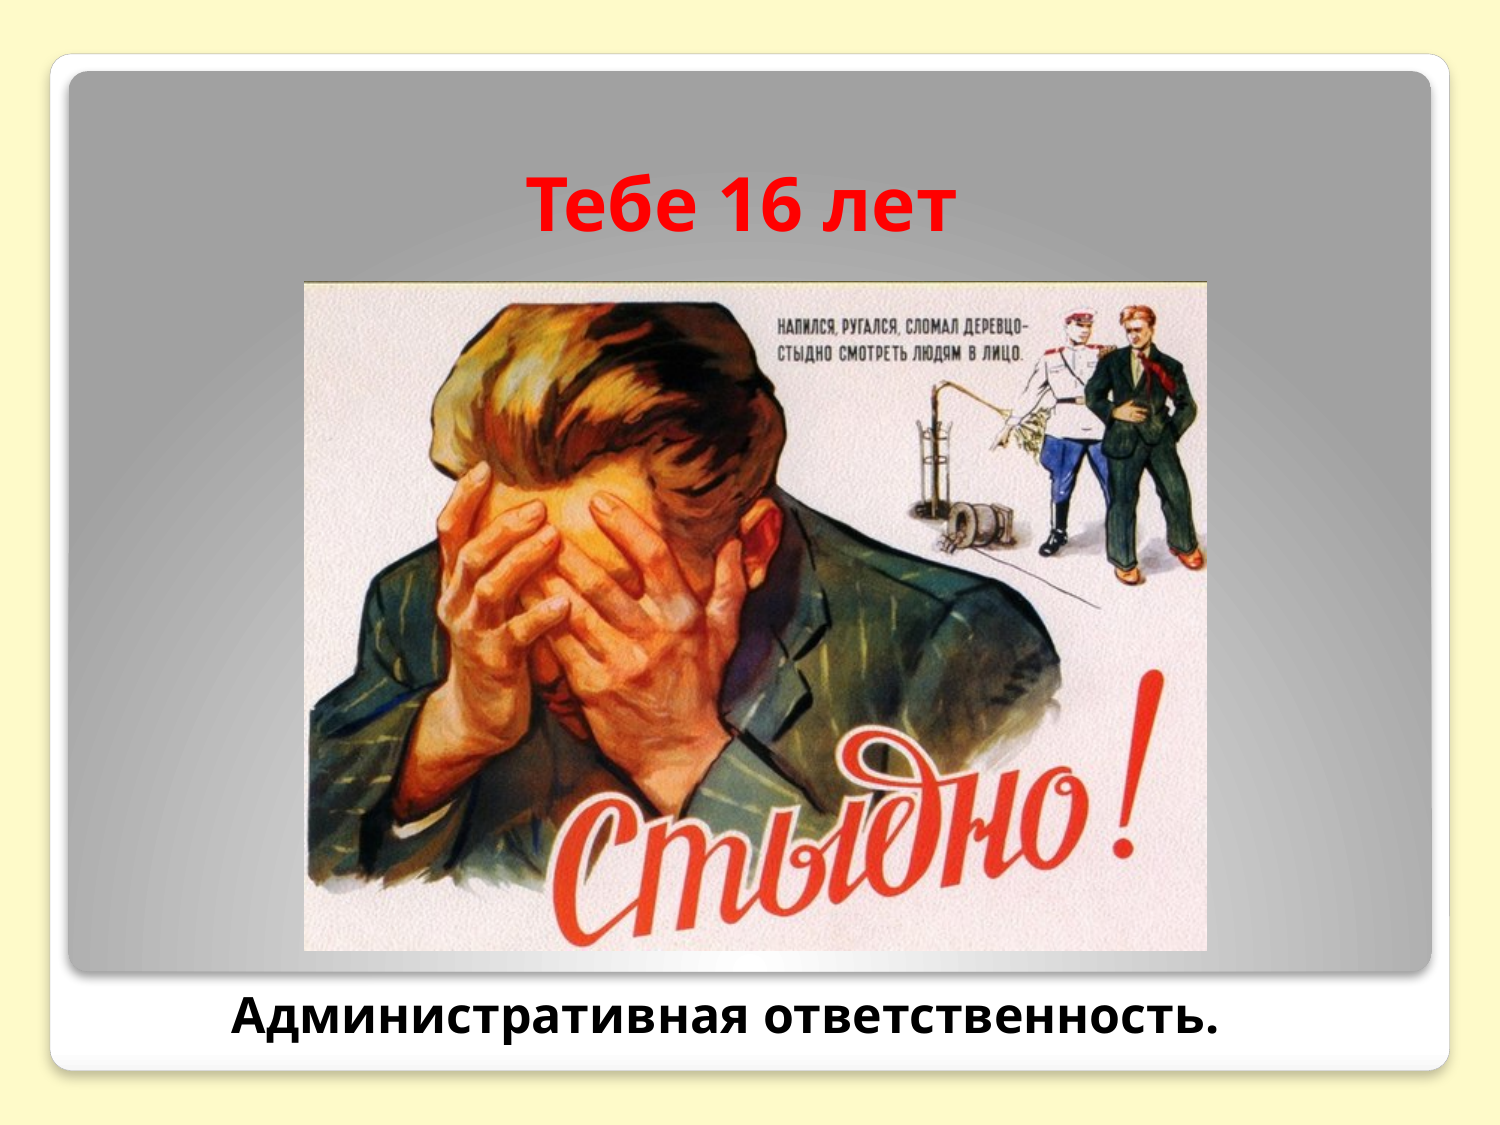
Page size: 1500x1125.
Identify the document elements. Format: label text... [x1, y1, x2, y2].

picture [304, 281, 1208, 951]
text_box Административная ответственность. [100, 976, 1365, 1051]
title Тебе 16 лет [70, 82, 1413, 255]
